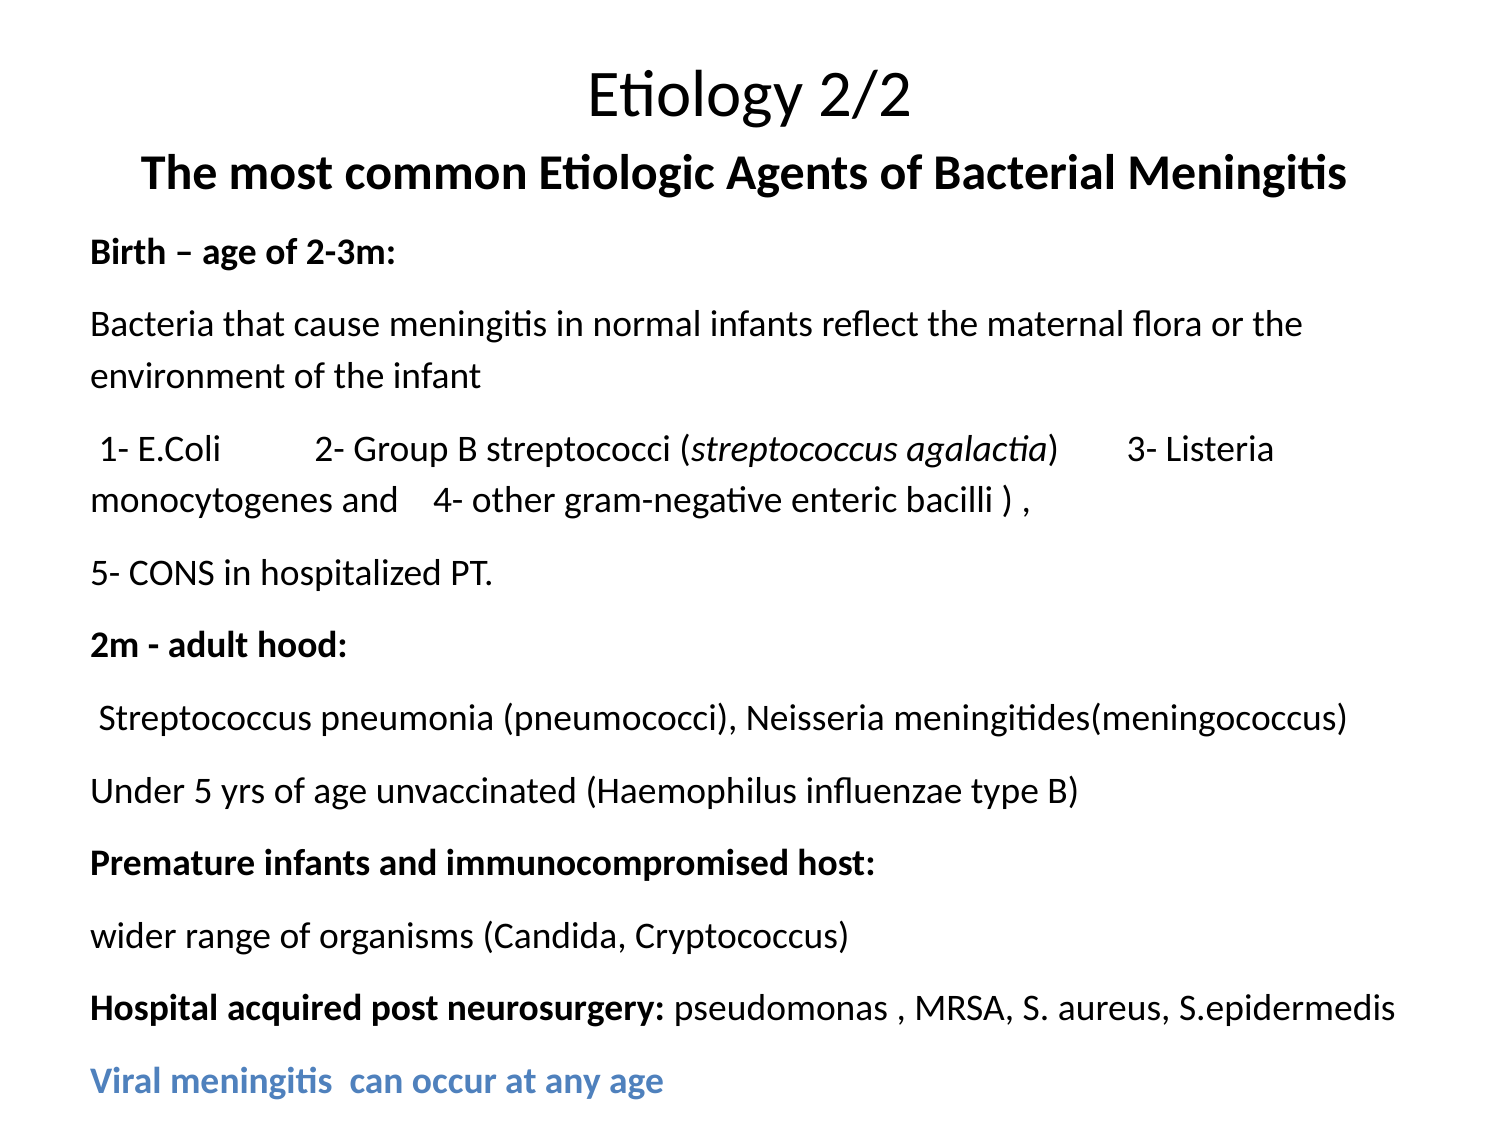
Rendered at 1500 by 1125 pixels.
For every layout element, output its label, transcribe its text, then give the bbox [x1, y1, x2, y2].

title Etiology 2/2 The most common Etiologic Agents of Bacterial Meningitis [75, 24, 1425, 212]
list Birth – age of 2-3m: Bacteria that cause meningitis in normal infants reflect the maternal flora or the environment of the infant 1- E.Coli 2- Group B streptococci (streptococcus agalactia) 3- Listeria monocytogenes and 4- other gram-negative enteric bacilli ) , 5- CONS in hospitalized PT. 2m - adult hood: Streptococcus pneumonia (pneumococci), Neisseria meningitides(meningococcus) Under 5 yrs of age unvaccinated (Haemophilus influenzae type B) Premature infants and immunocompromised host: wider range of organisms (Candida, Cryptococcus) Hospital acquired post neurosurgery: pseudomonas , MRSA, S. aureus, S.epidermedis Viral meningitis can occur at any age [75, 212, 1425, 1125]
